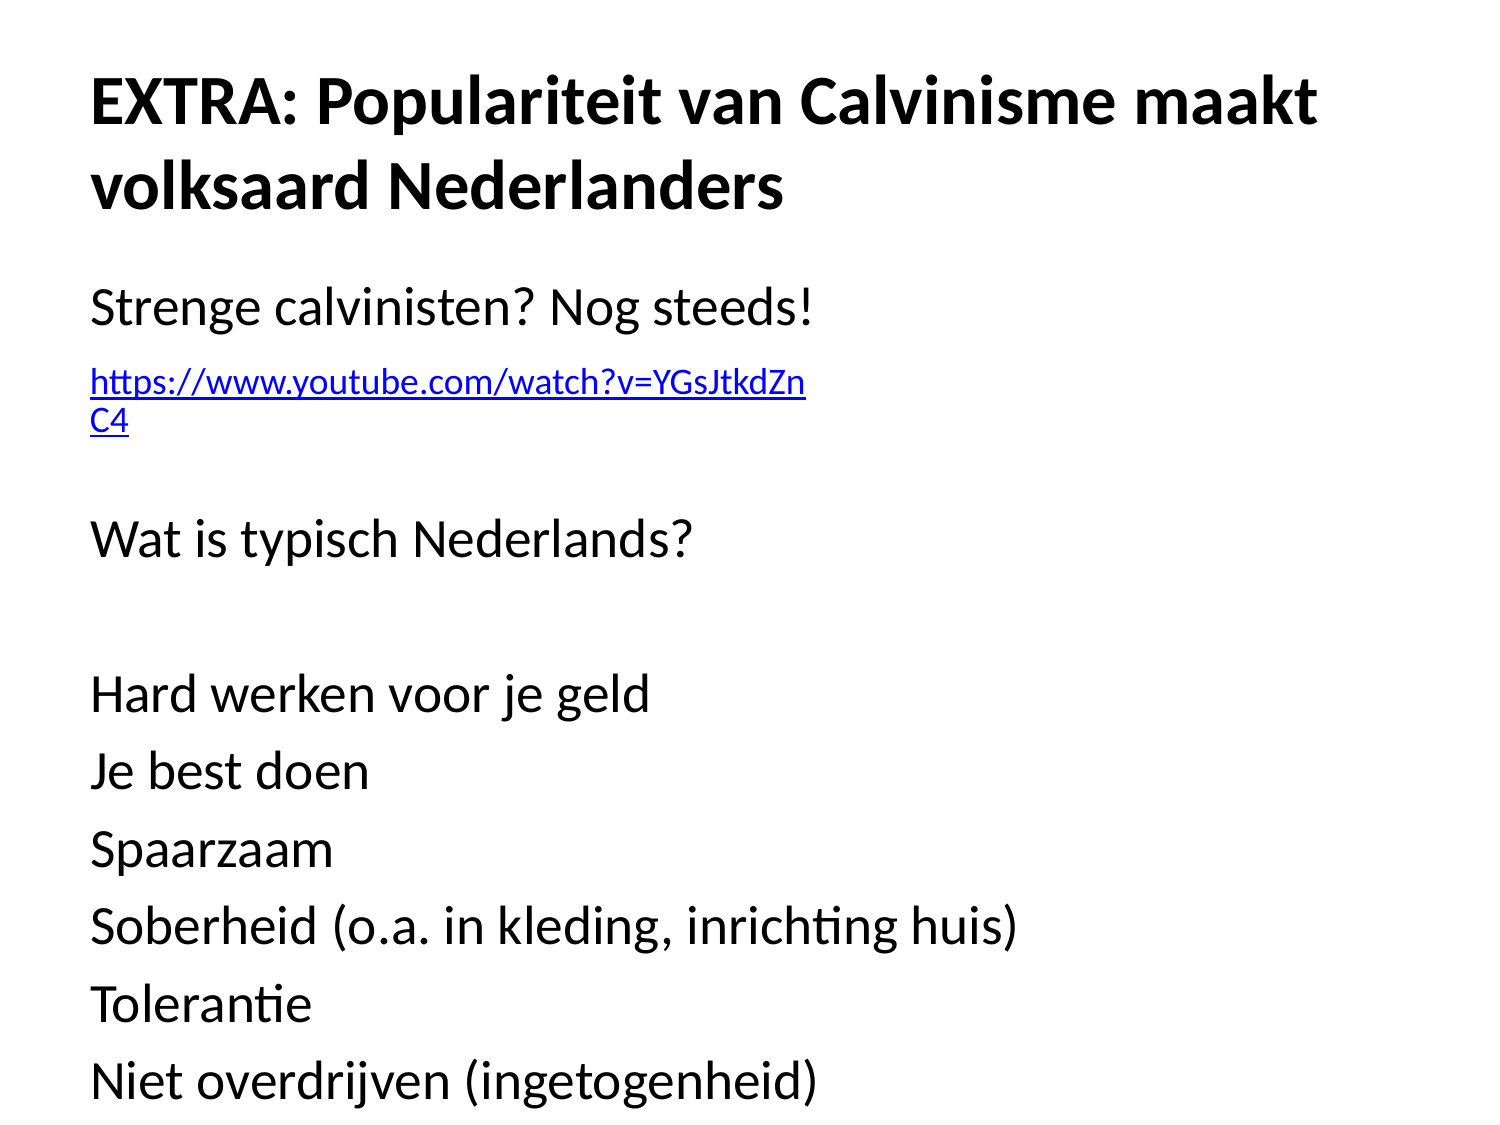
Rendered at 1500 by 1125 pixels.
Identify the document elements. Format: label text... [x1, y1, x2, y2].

text_box https://www.youtube.com/watch?v=YGsJtkdZnC4 [74, 349, 825, 410]
title EXTRA: Populariteit van Calvinisme maakt volksaard Nederlanders [75, 45, 1425, 233]
list Strenge calvinisten? Nog steeds! Wat is typisch Nederlands? Hard werken voor je geld Je best doen Spaarzaam Soberheid (o.a. in kleding, inrichting huis) Tolerantie Niet overdrijven (ingetogenheid) [75, 262, 1425, 1125]
